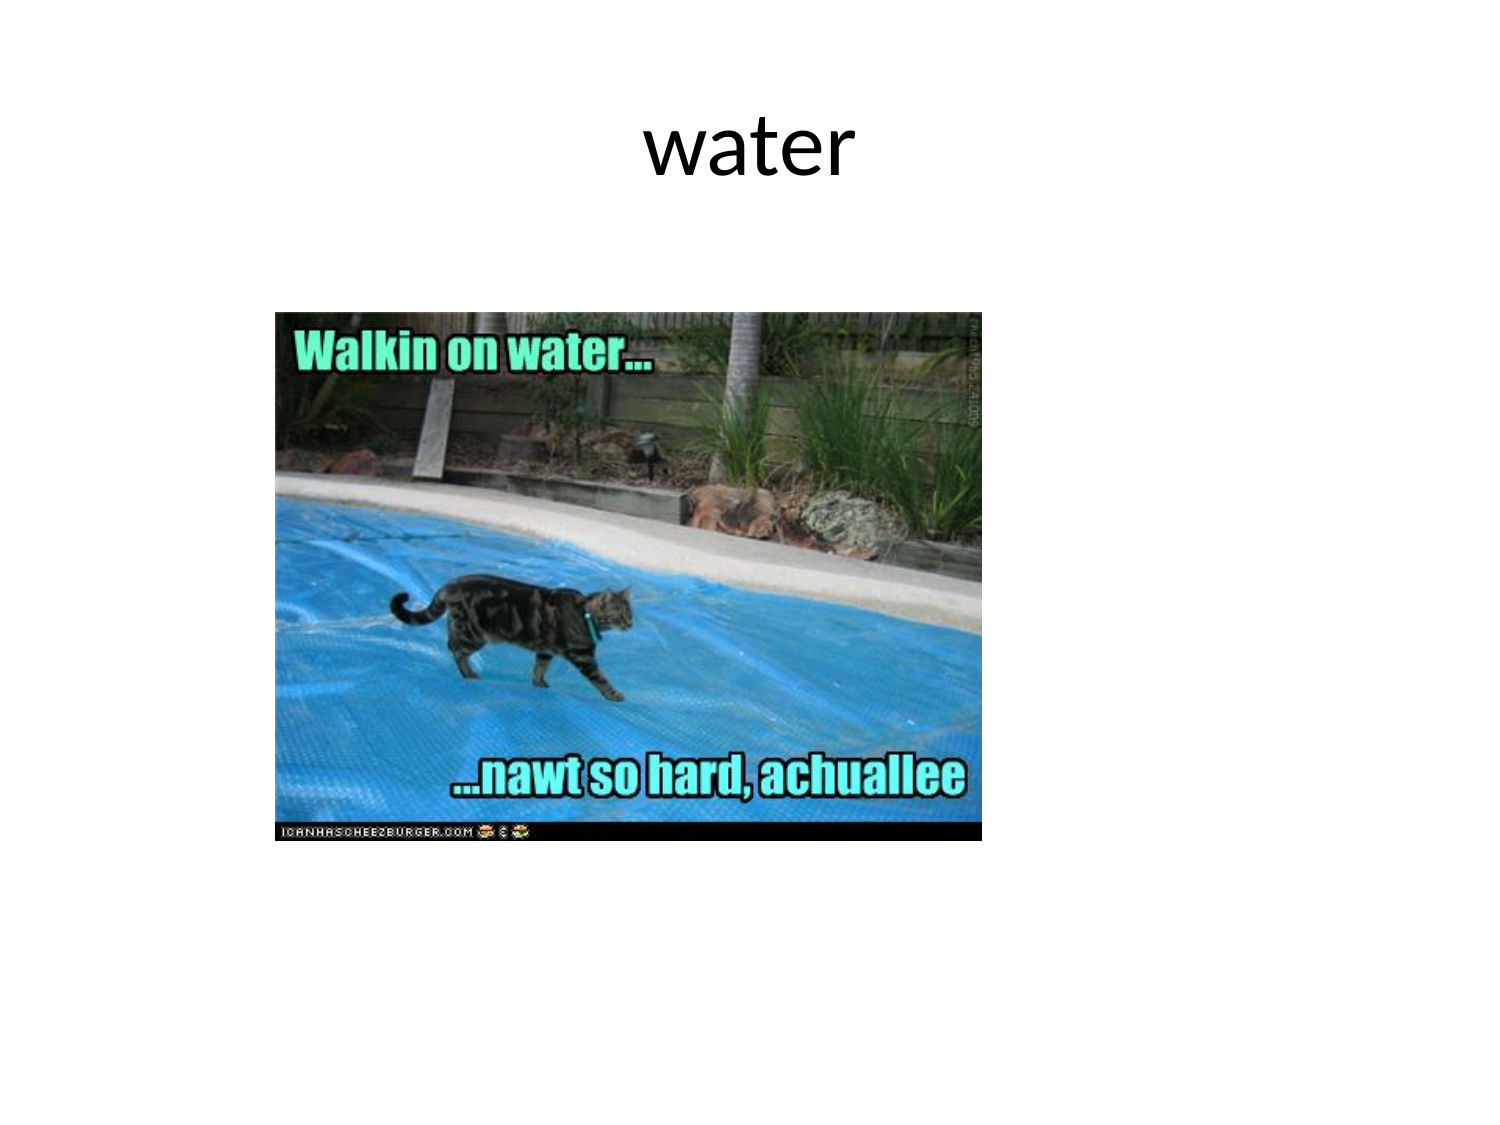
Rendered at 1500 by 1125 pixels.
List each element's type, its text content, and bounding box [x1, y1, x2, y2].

title water [75, 45, 1425, 233]
picture [274, 312, 982, 841]
